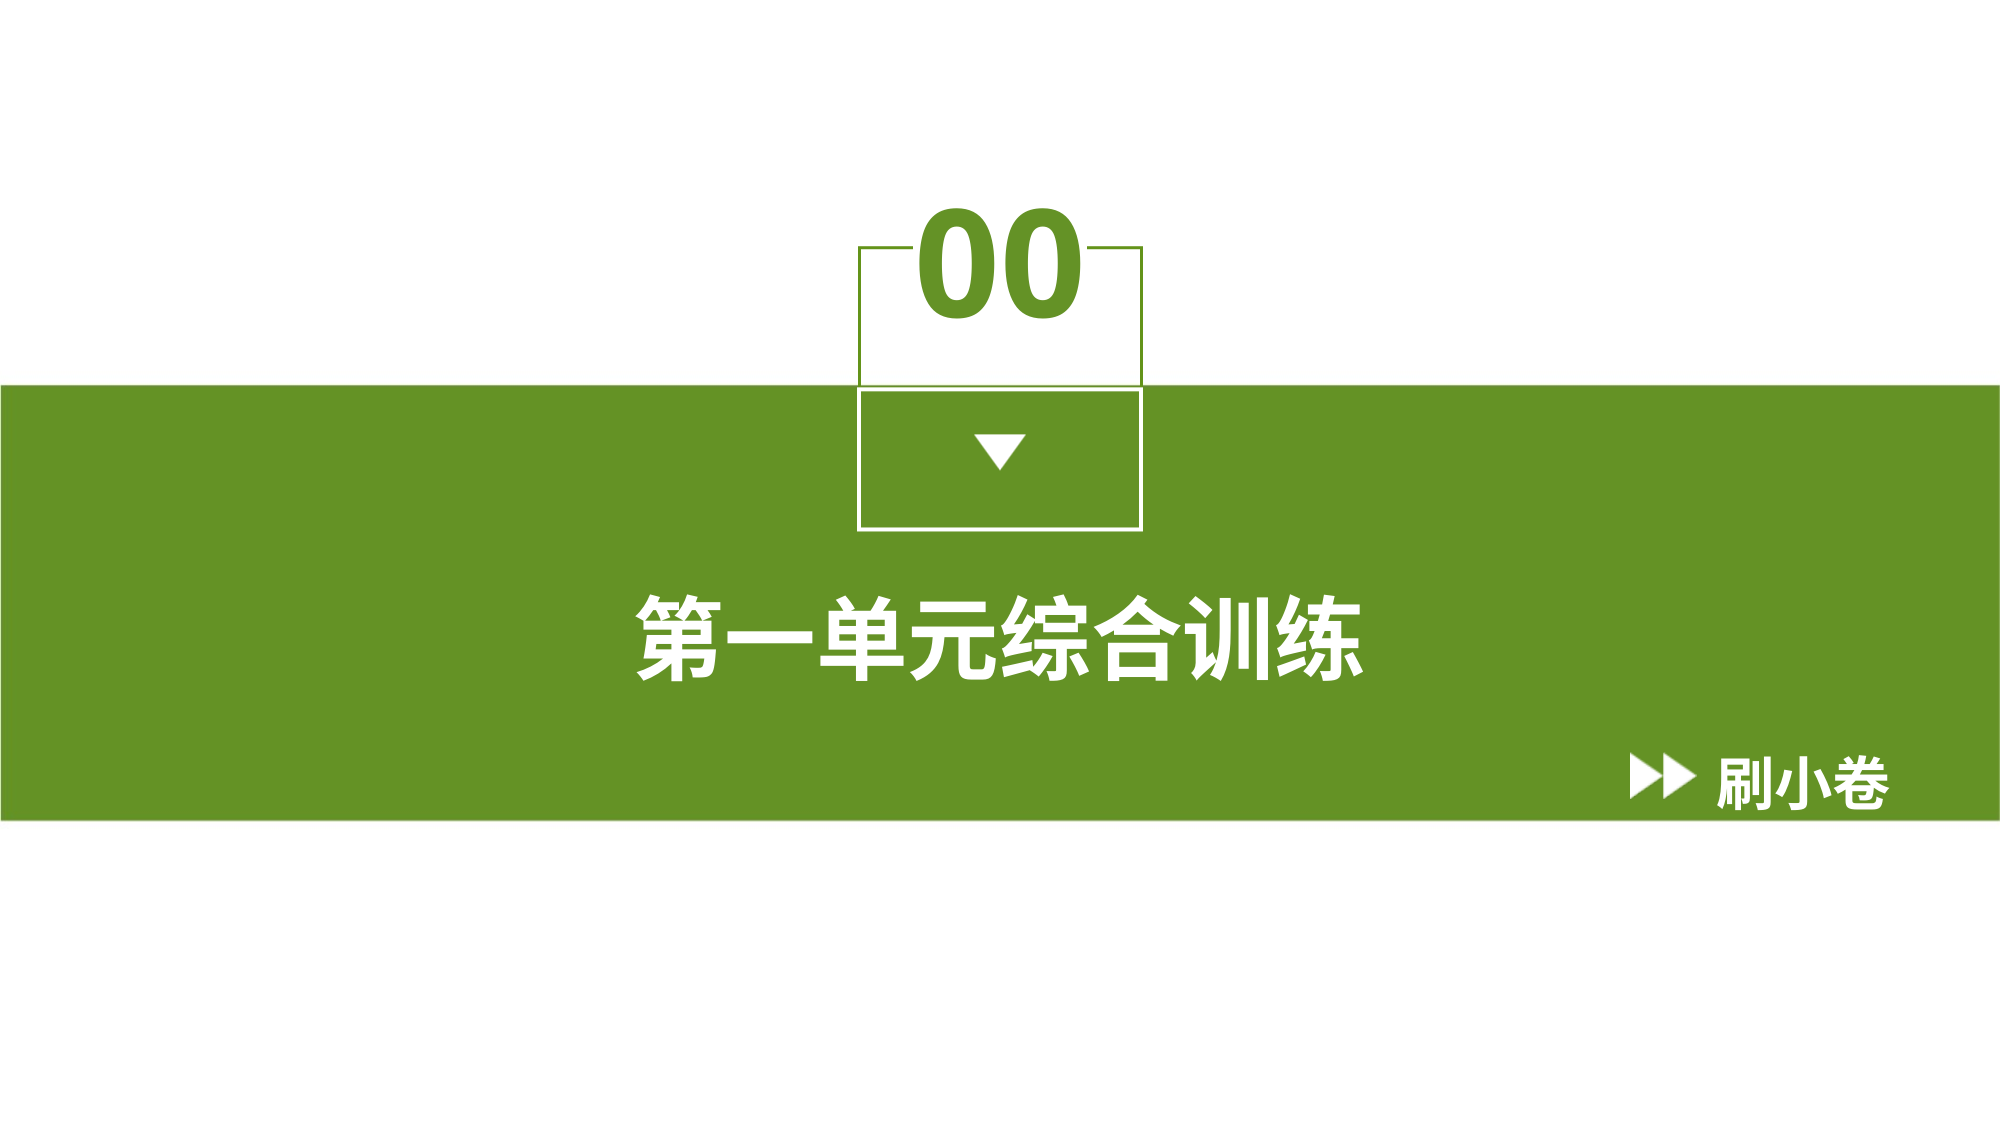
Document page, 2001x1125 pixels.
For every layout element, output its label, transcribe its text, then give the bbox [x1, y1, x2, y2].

text_box 刷小卷 [1715, 718, 1997, 812]
picture [0, 699, 2000, 1125]
text_box 00 [862, 156, 1139, 353]
picture [0, 0, 2000, 572]
text_box 第一单元综合训练 [0, 572, 2000, 699]
